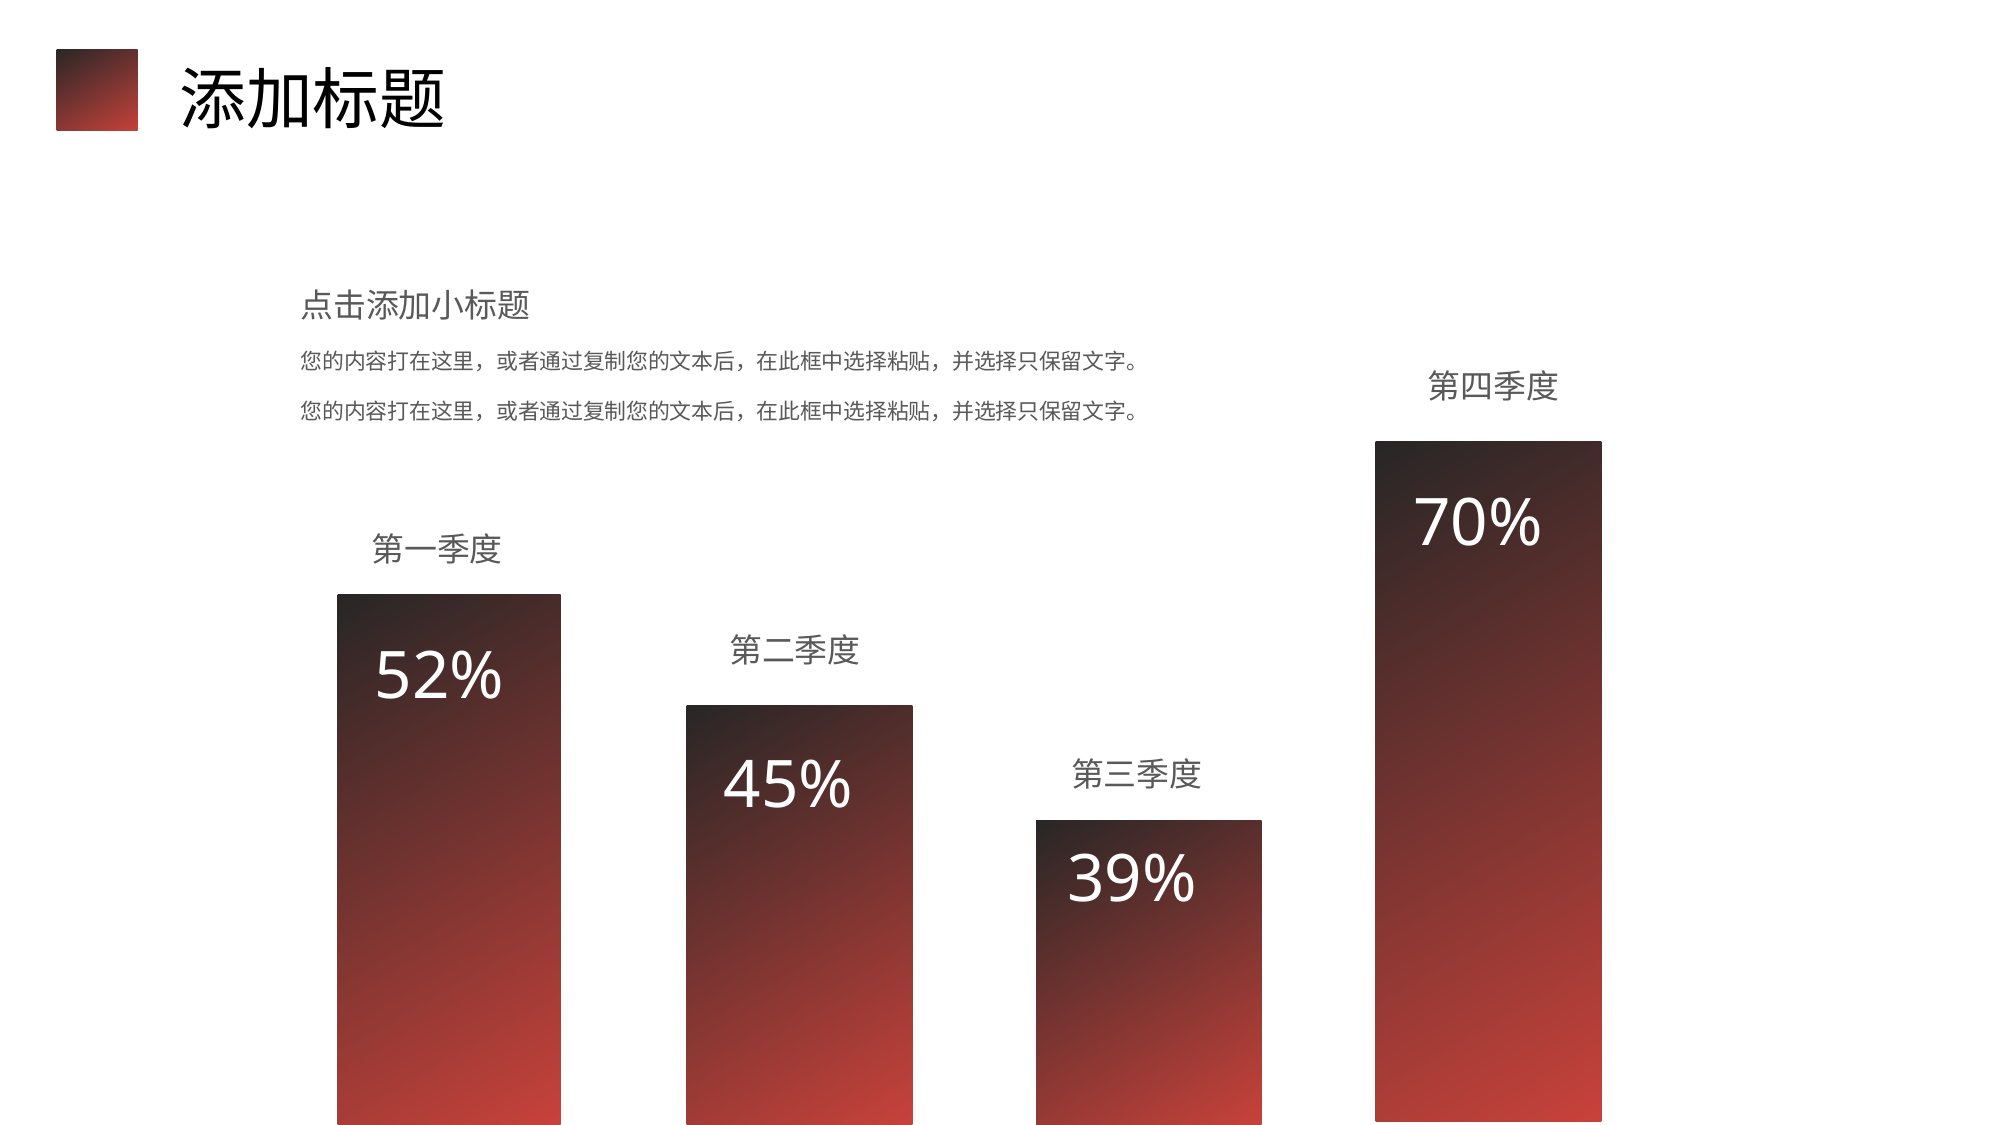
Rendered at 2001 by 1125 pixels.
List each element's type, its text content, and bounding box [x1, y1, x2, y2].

text_box 第三季度 [1058, 752, 1288, 800]
text_box [1036, 820, 1262, 1125]
text_box 52% [360, 625, 520, 719]
text_box 第四季度 [1415, 364, 1644, 412]
text_box [686, 705, 913, 1125]
text_box 39% [1052, 828, 1213, 923]
text_box 45% [709, 734, 869, 829]
text_box [1375, 441, 1602, 1122]
text_box 点击添加小标题 您的内容打在这里，或者通过复制您的文本后，在此框中选择粘贴，并选择只保留文字。 您的内容打在这里，或者通过复制您的文本后，在此框中选择粘贴，并选择只保留文字。 [286, 241, 1166, 431]
text_box 第一季度 [359, 527, 588, 575]
text_box 第二季度 [717, 628, 946, 676]
text_box [337, 594, 561, 1125]
text_box 70% [1398, 471, 1558, 566]
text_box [56, 49, 514, 146]
